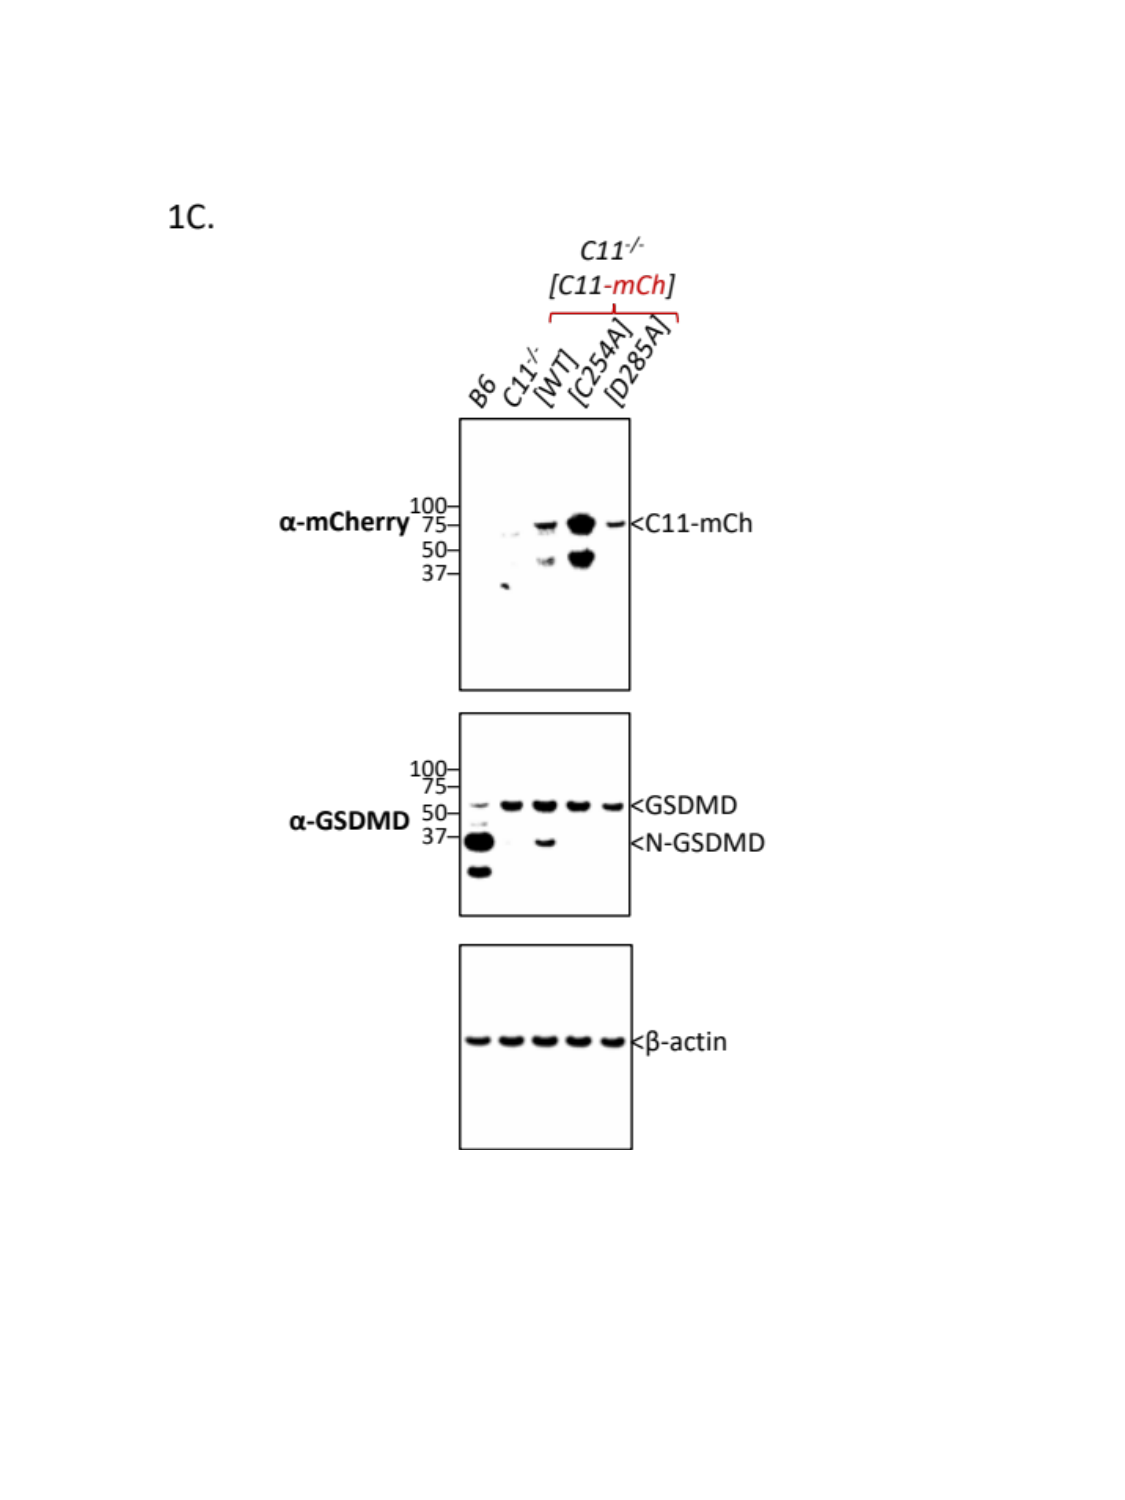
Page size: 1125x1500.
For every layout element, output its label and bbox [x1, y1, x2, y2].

picture [143, 180, 783, 1150]
